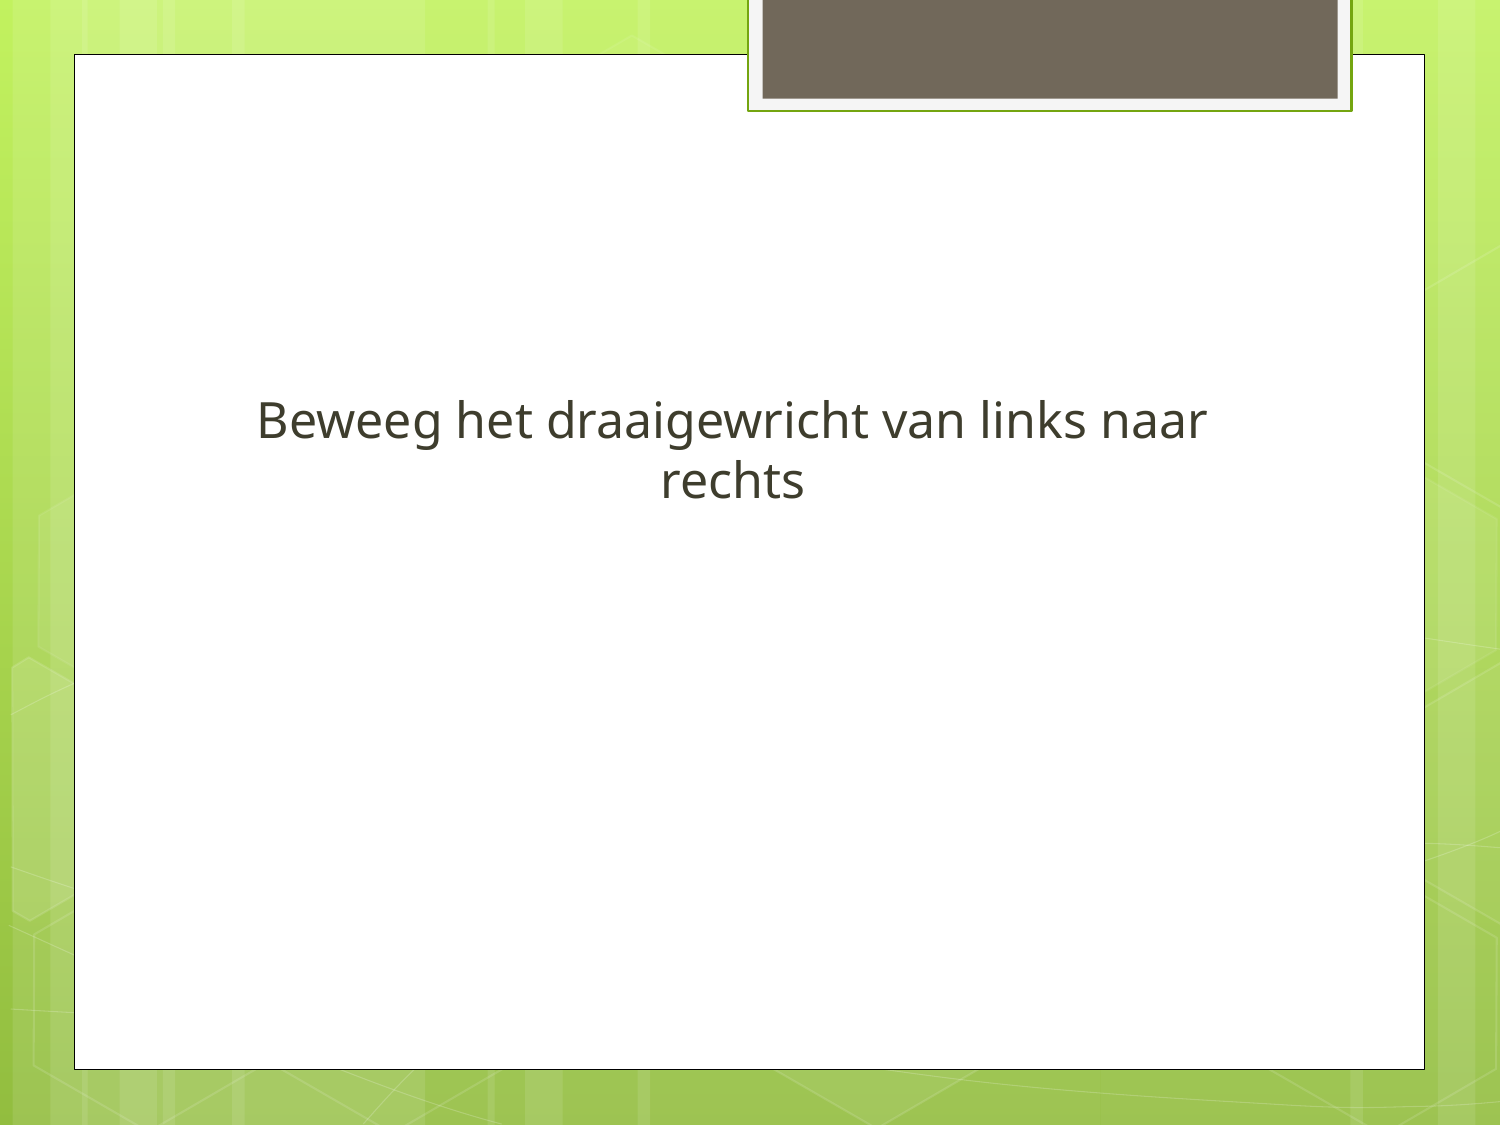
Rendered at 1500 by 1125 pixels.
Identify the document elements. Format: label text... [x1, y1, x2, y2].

list Beweeg het draaigewricht van links naar rechts [171, 381, 1283, 957]
